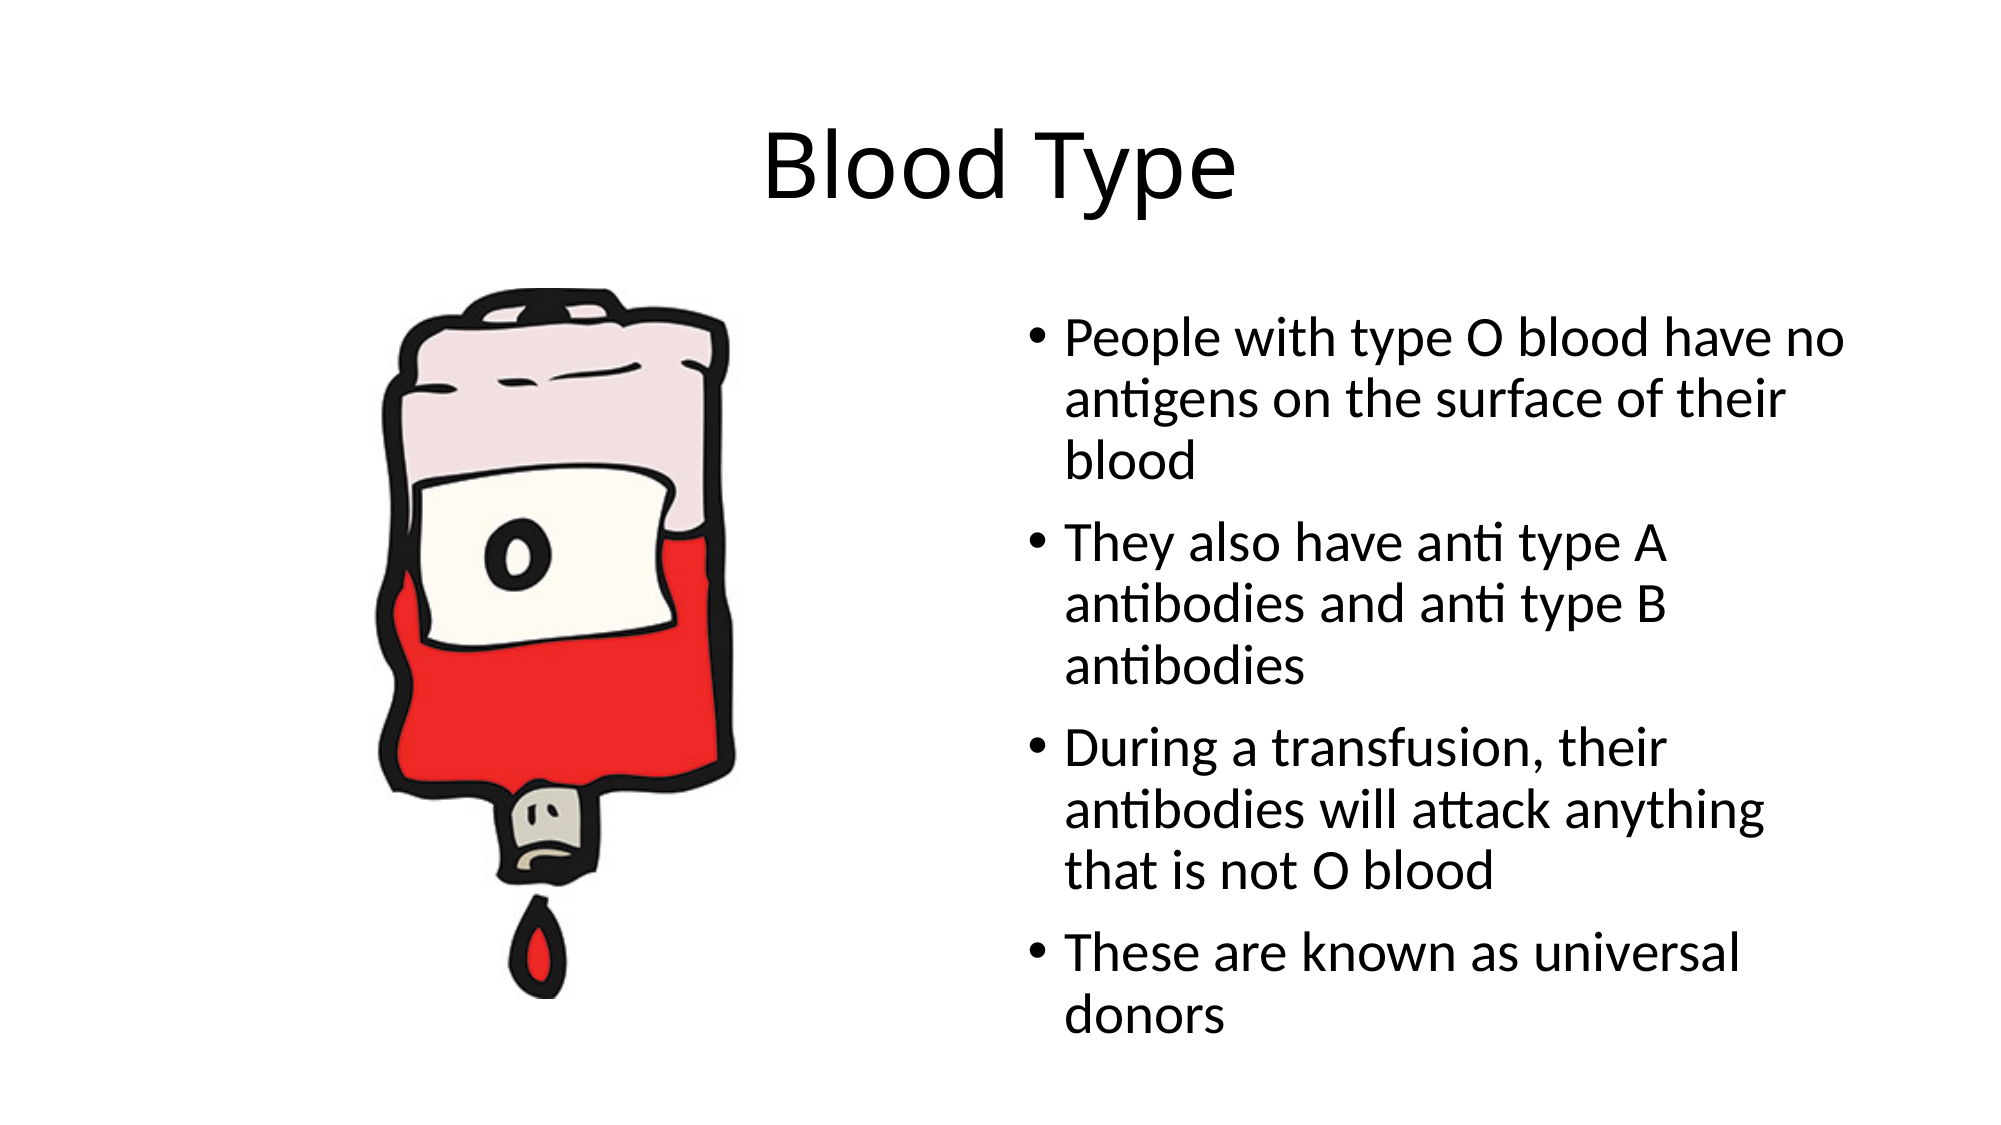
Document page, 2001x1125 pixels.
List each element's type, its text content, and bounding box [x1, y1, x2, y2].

picture [201, 288, 911, 999]
title Blood Type [137, 59, 1863, 278]
list People with type O blood have no antigens on the surface of their blood They also have anti type A antibodies and anti type B antibodies During a transfusion, their antibodies will attack anything that is not O blood These are known as universal donors [1012, 299, 1863, 1057]
